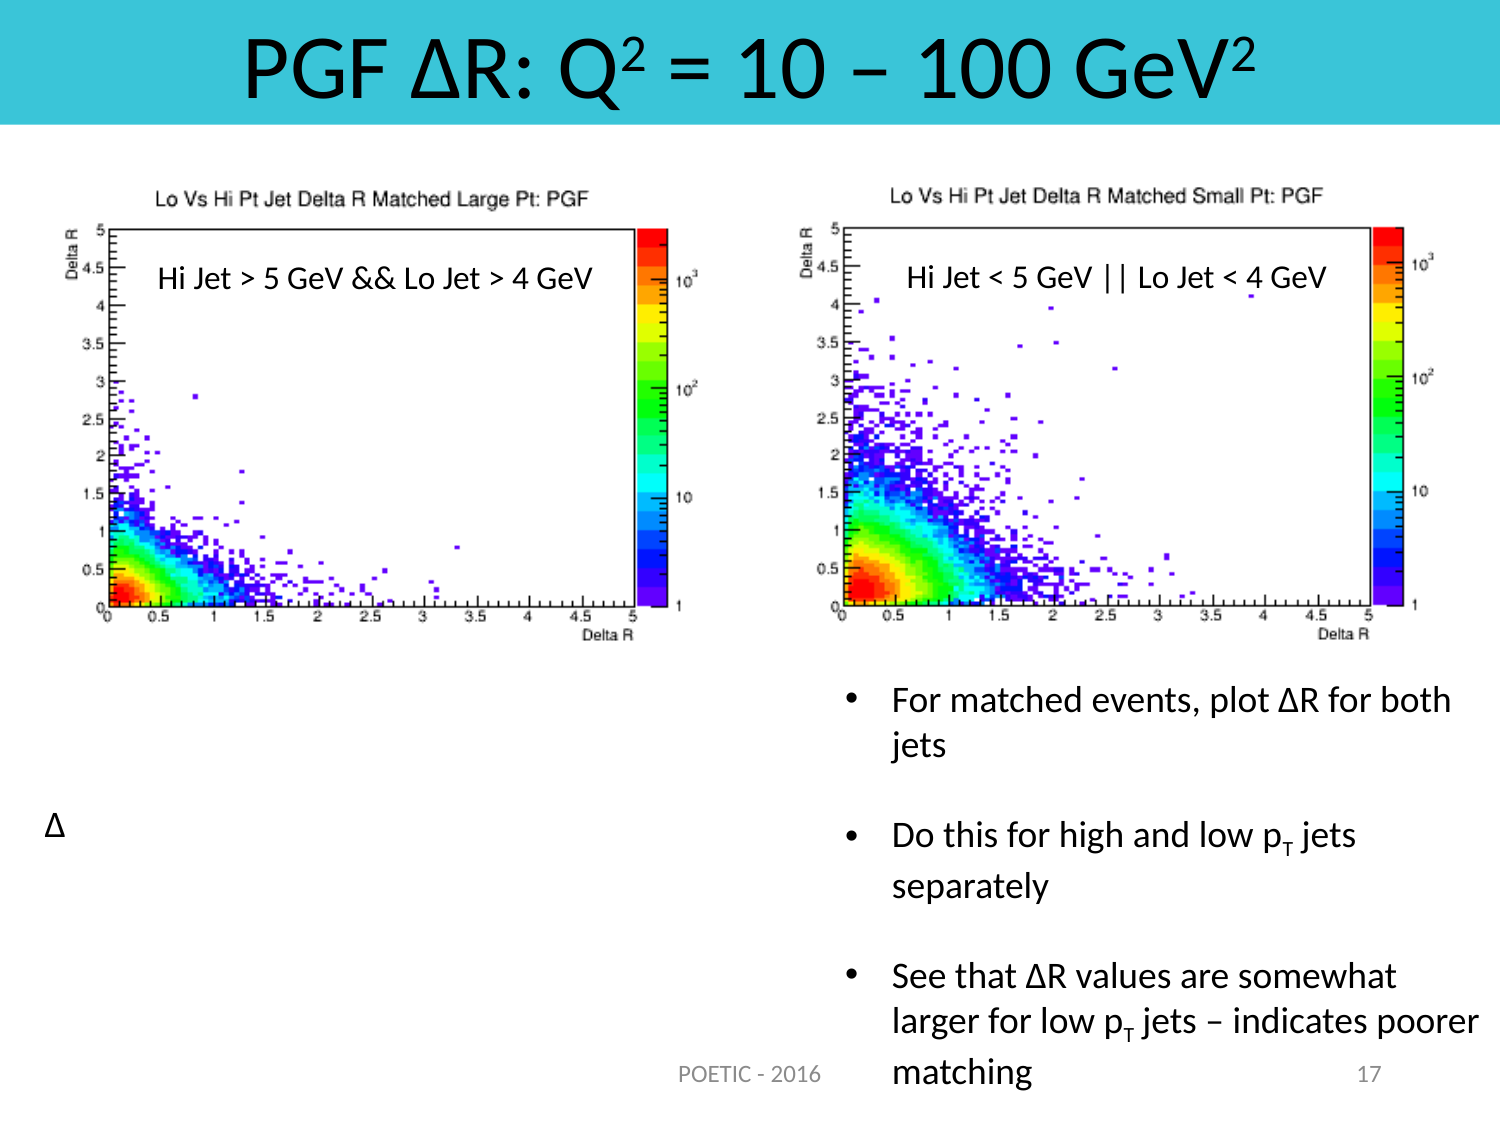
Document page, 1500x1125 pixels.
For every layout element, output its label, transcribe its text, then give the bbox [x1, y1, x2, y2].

slide_number 17 [1059, 1042, 1397, 1103]
picture [44, 172, 715, 667]
text_box PGF ∆R: Q2 = 10 – 100 GeV2 [0, 0, 1500, 125]
picture [764, 172, 1464, 664]
text_box For matched events, plot ∆R for both jets Do this for high and low pT jets separately See that ∆R values are somewhat larger for low pT jets – indicates poorer matching [830, 667, 1500, 1100]
footer POETIC - 2016 [496, 1042, 1004, 1103]
